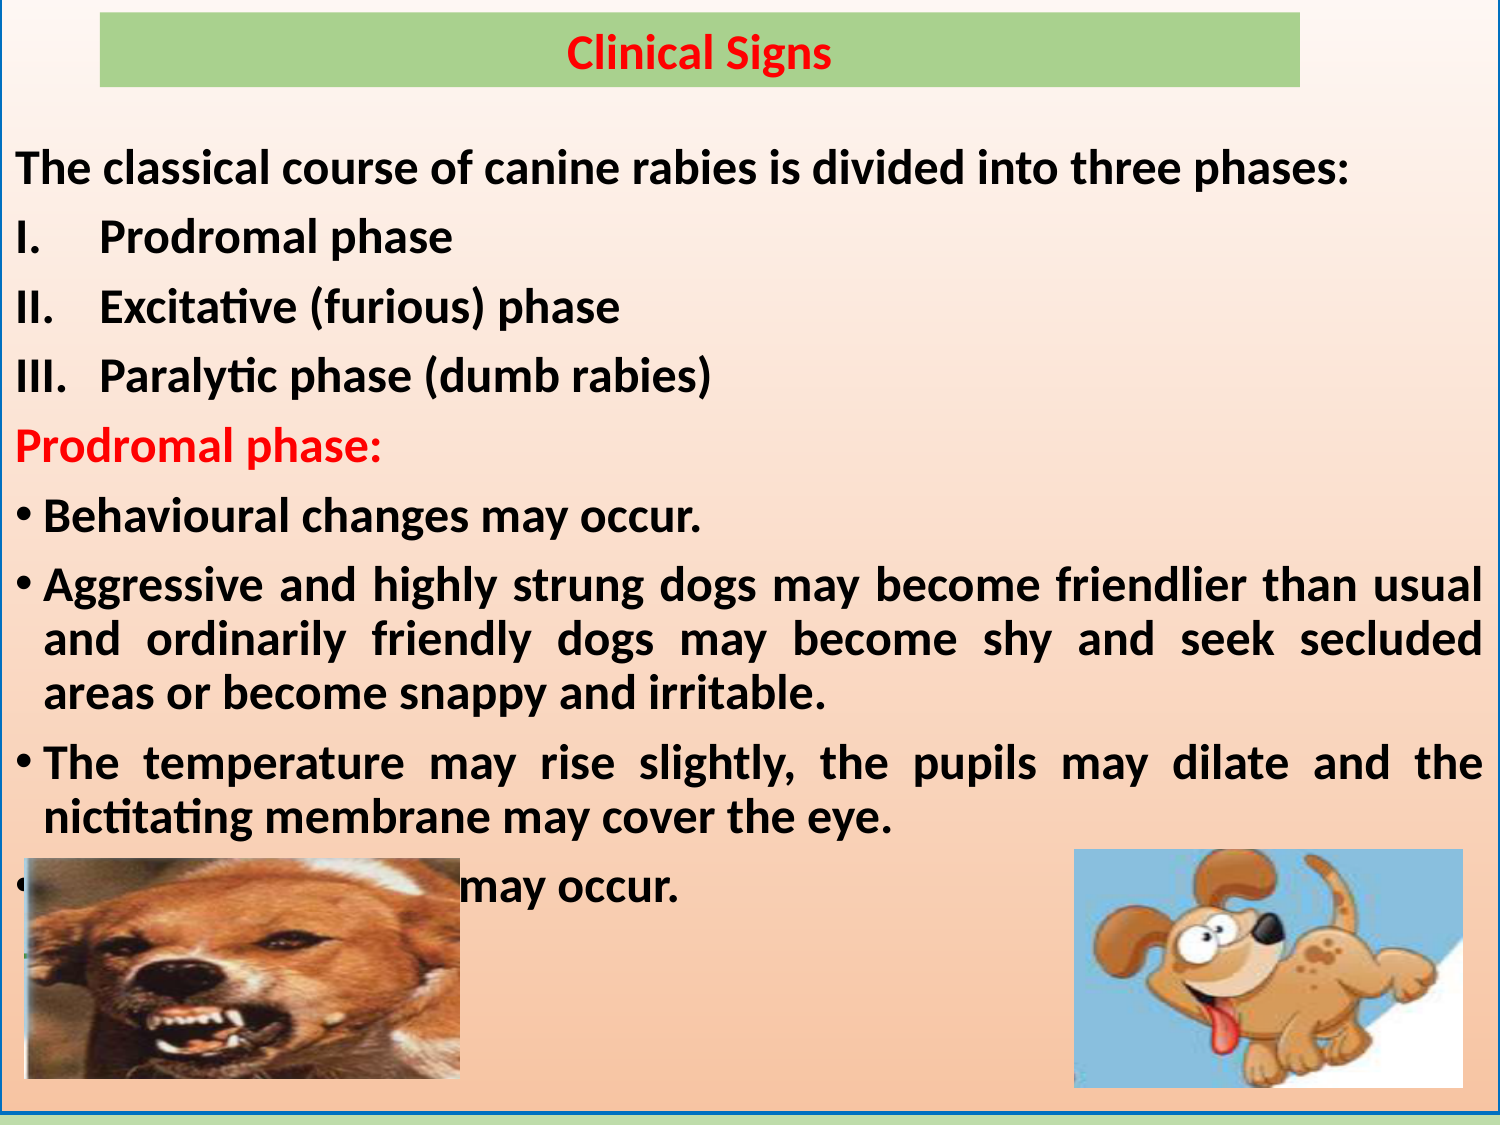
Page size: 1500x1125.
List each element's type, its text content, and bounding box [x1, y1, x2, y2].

picture [24, 858, 460, 1079]
text_box Clinical Signs [99, 12, 1300, 88]
picture [1074, 849, 1463, 1088]
list The classical course of canine rabies is divided into three phases: Prodromal phase Excitative (furious) phase Paralytic phase (dumb rabies) Prodromal phase: Behavioural changes may occur. Aggressive and highly strung dogs may become friendlier than usual and ordinarily friendly dogs may become shy and seek secluded areas or become snappy and irritable. The temperature may rise slightly, the pupils may dilate and the nictitating membrane may cover the eye. Excessive salivation may occur. [0, 0, 1500, 1114]
